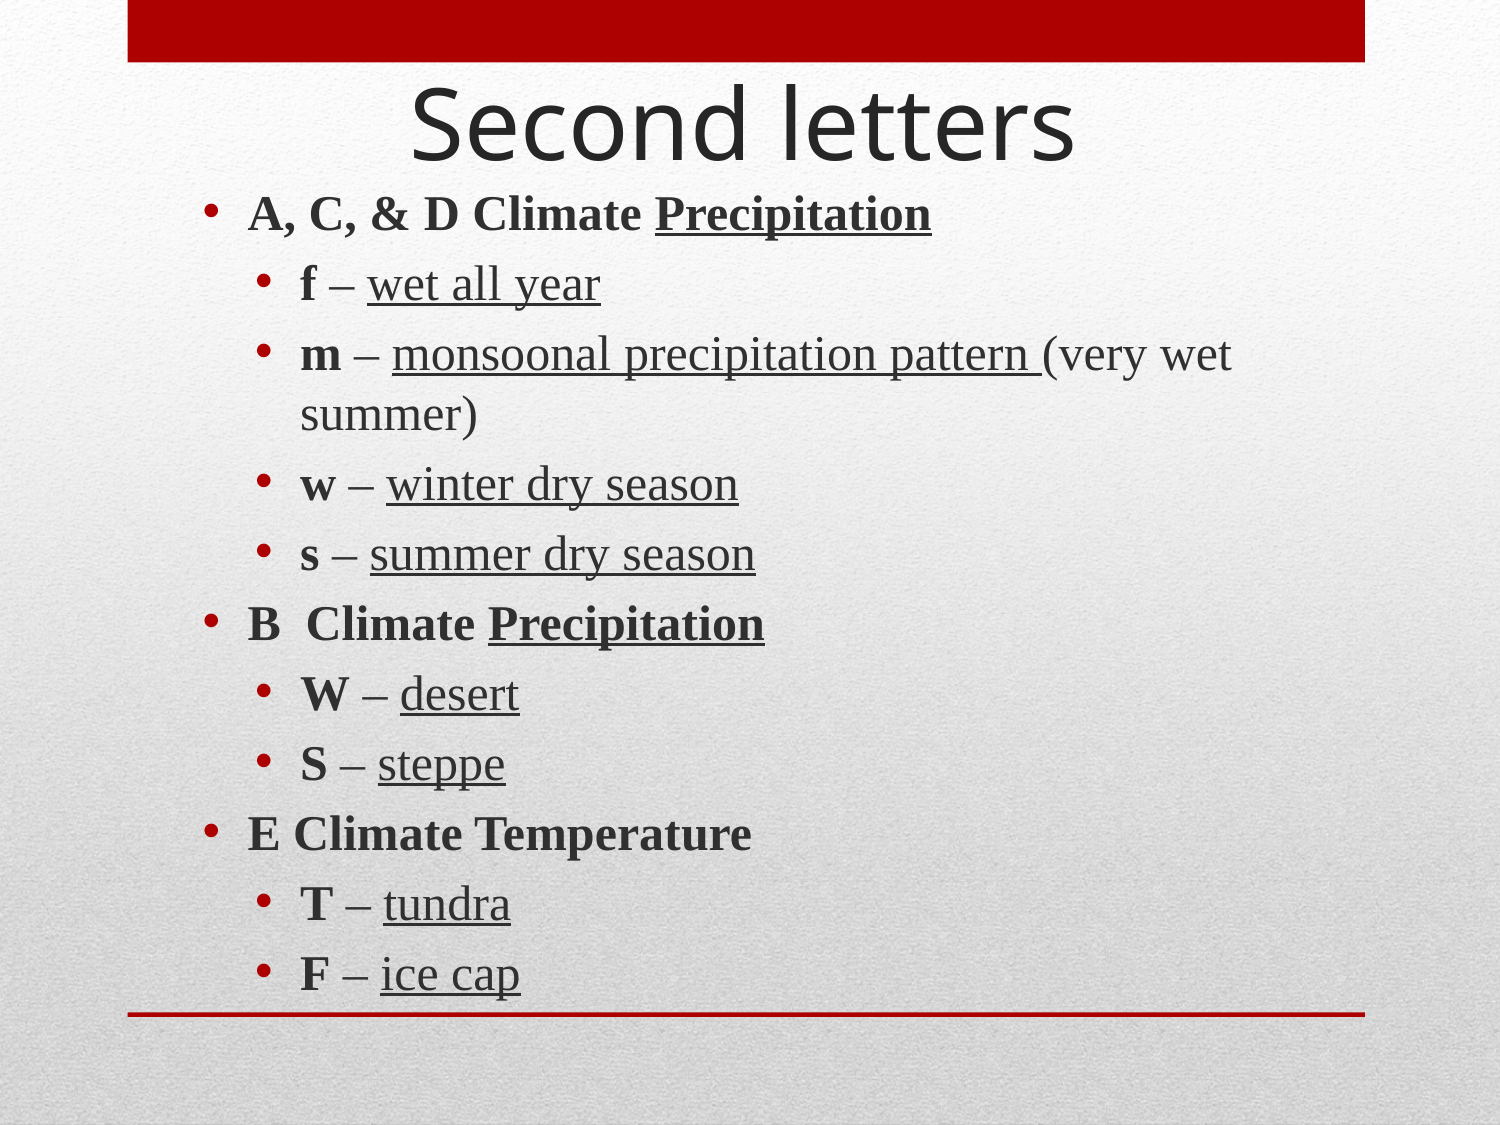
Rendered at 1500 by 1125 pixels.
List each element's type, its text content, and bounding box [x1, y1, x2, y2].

list A, C, & D Climate Precipitation f – wet all year m – monsoonal precipitation pattern (very wet summer) w – winter dry season s – summer dry season B Climate Precipitation W – desert S – steppe E Climate Temperature T – tundra F – ice cap [187, 189, 1313, 1019]
title Second letters [174, 0, 1313, 189]
